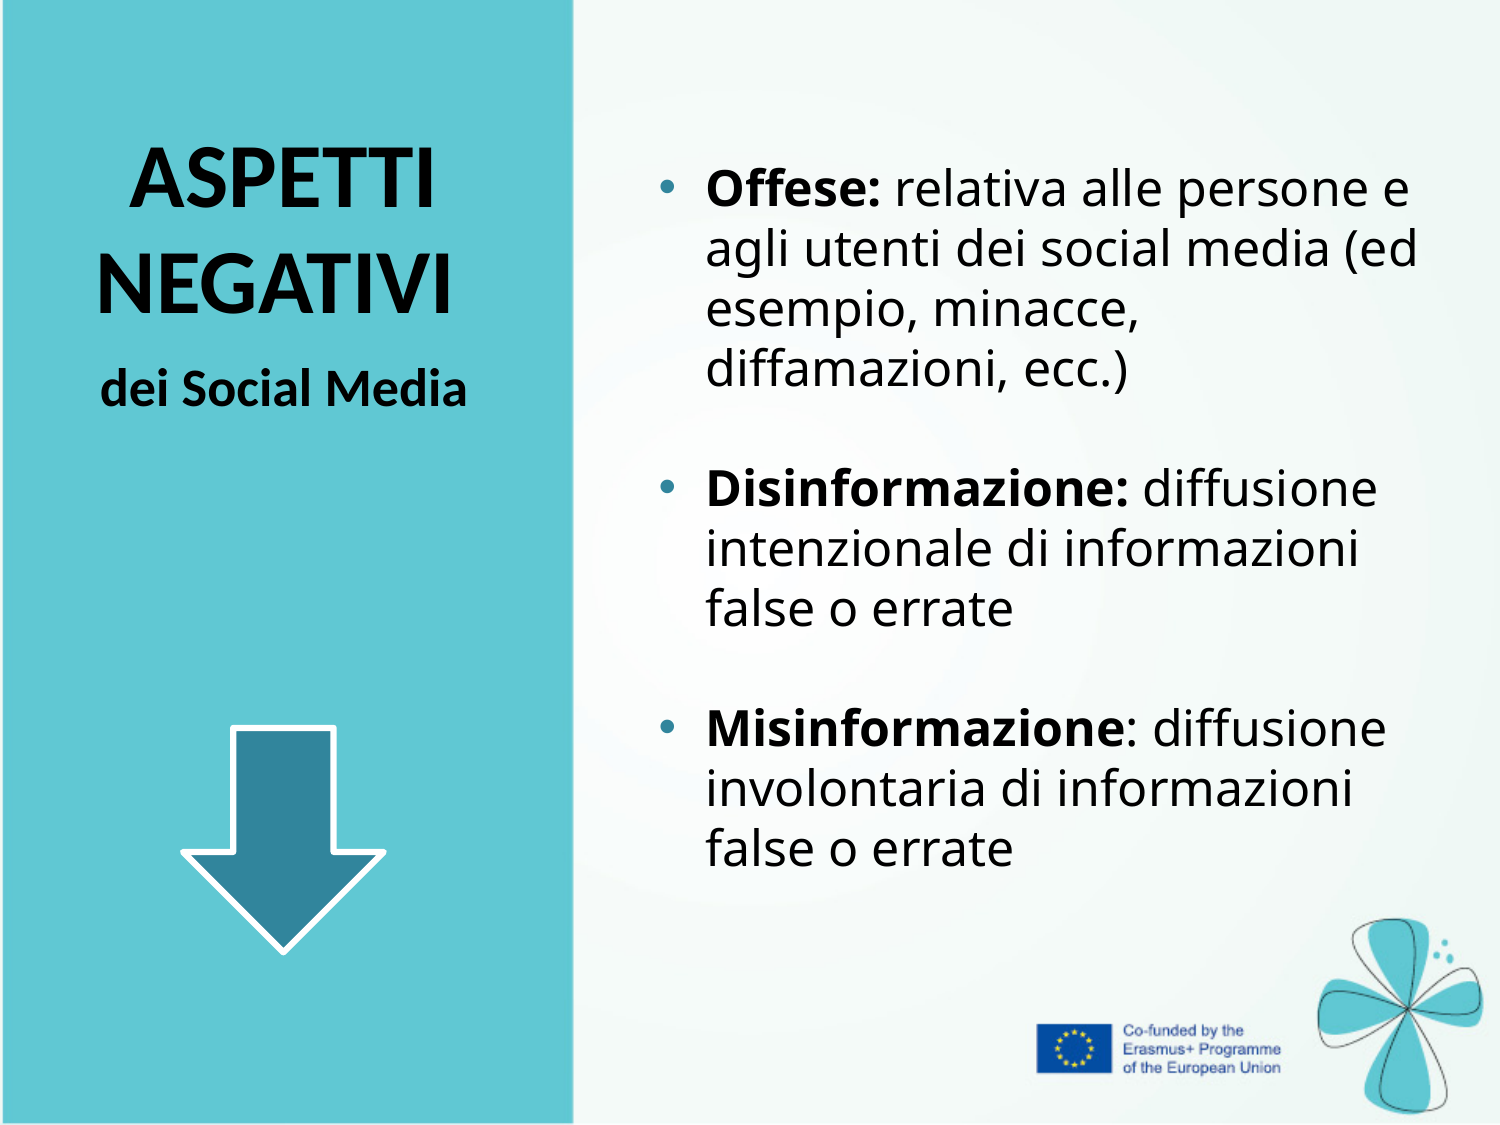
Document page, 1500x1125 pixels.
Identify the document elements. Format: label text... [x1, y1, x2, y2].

table_header ASPETTI NEGATIVI dei Social Media [53, 125, 515, 420]
text_box [181, 725, 386, 955]
text_box Offese: relativa alle persone e agli utenti dei social media (ed esempio, minacce, diffamazioni, ecc.) Disinformazione: diffusione intenzionale di informazioni false o errate Misinformazione: diffusione involontaria di informazioni false o errate [643, 148, 1436, 904]
picture [0, 0, 1500, 1125]
